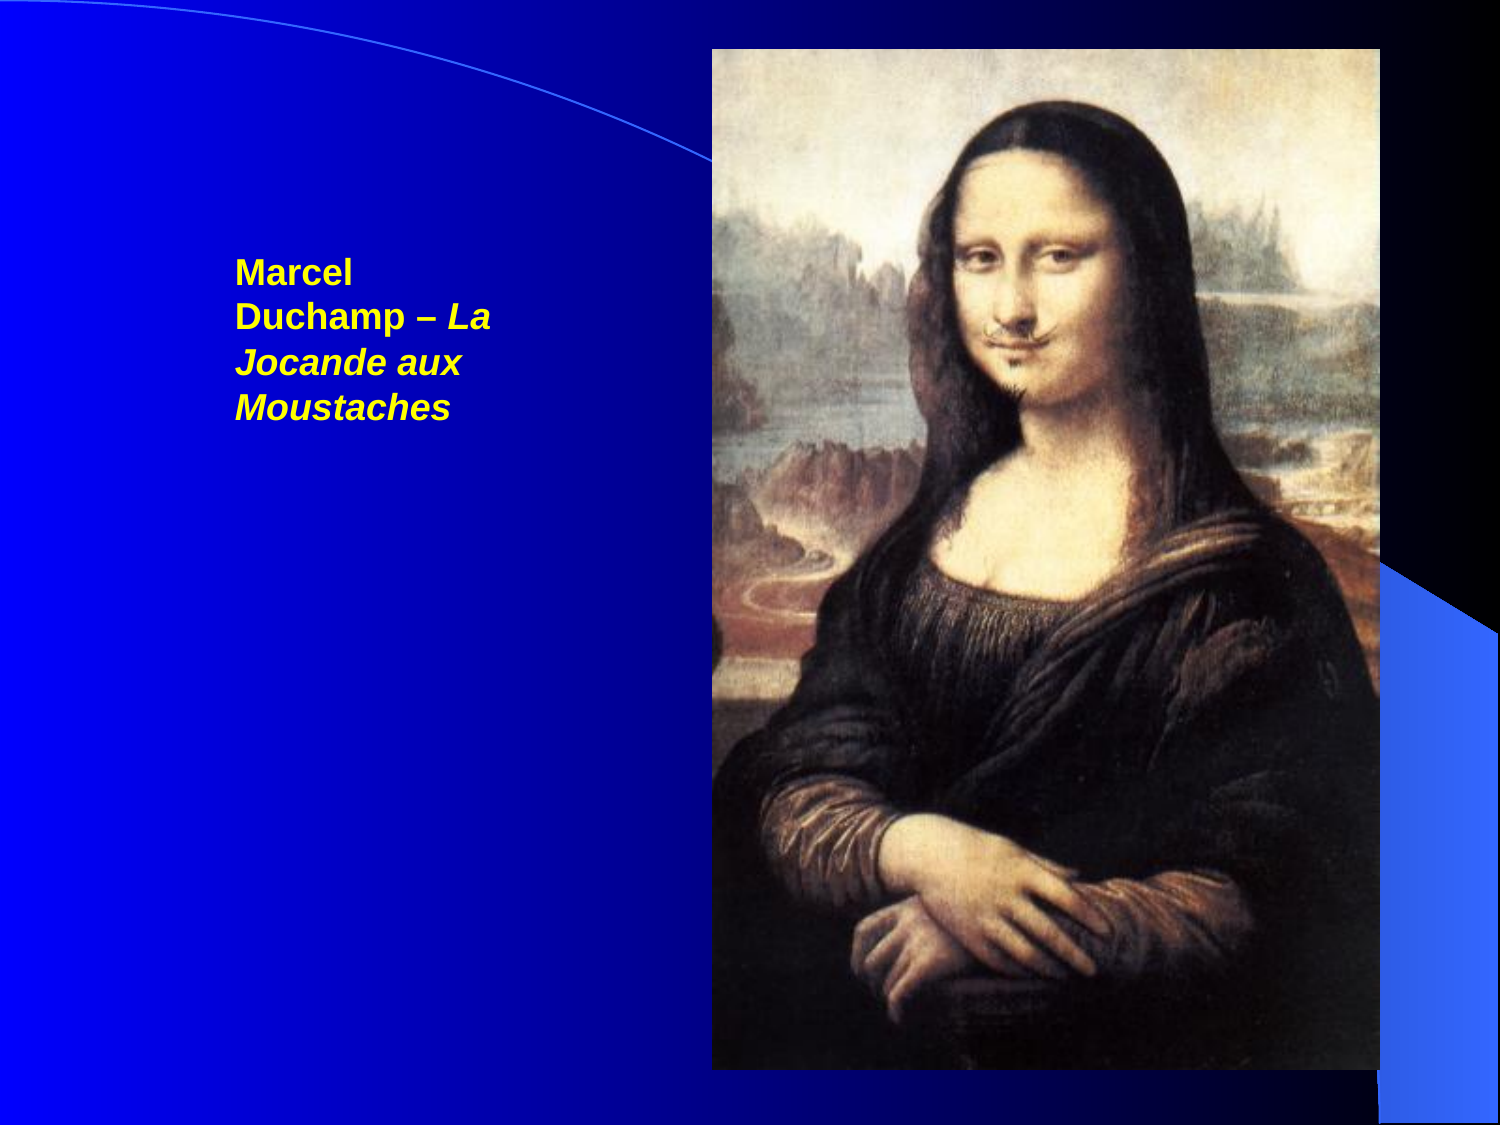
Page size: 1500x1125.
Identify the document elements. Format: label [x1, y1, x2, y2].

text_box [0, 199, 538, 476]
picture [712, 49, 1381, 1071]
